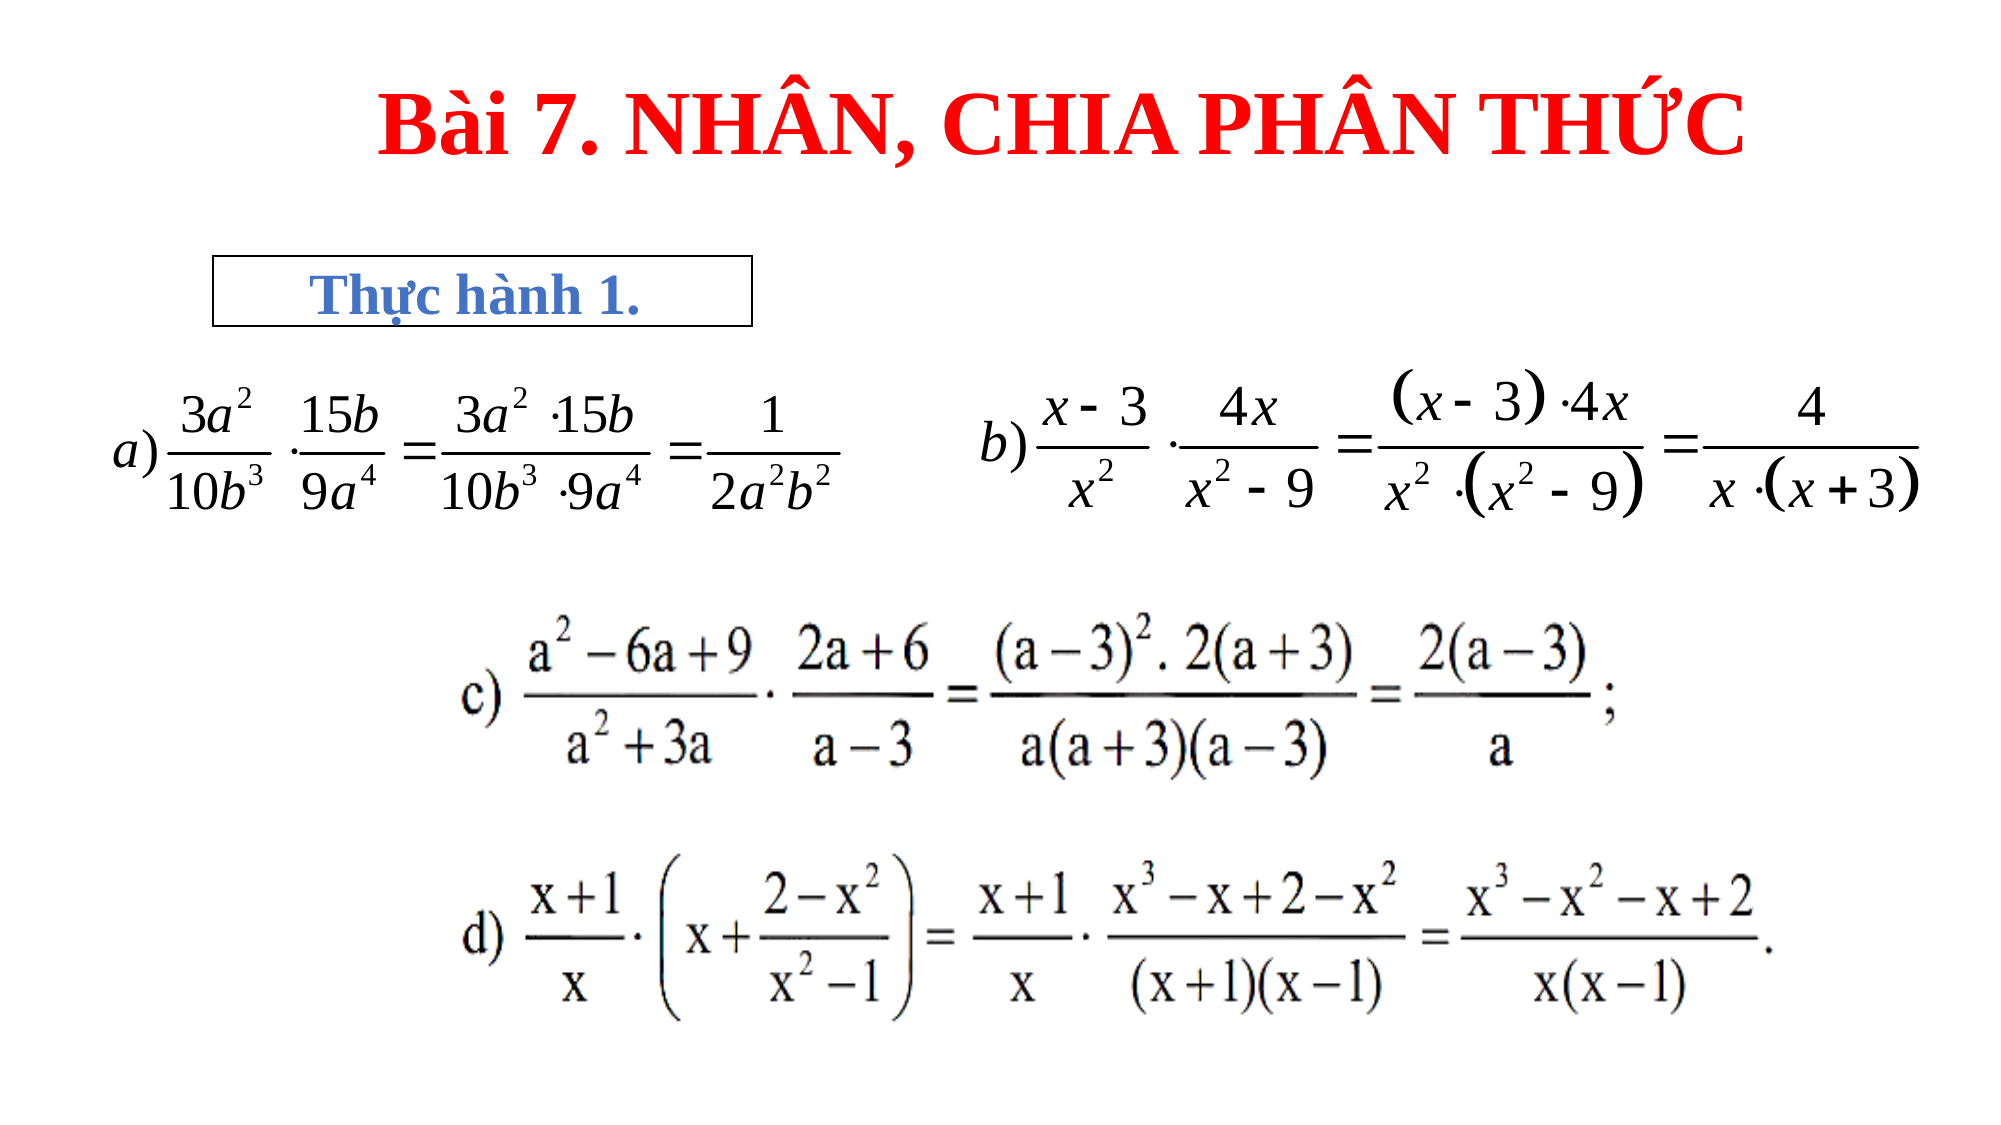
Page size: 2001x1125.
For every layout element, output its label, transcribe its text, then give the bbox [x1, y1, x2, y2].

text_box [445, 848, 1778, 1039]
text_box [445, 604, 1623, 792]
text_box Bài 7. NHÂN, CHIA PHÂN THỨC [362, 55, 1904, 180]
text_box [972, 360, 1932, 549]
text_box Thực hành 1. [212, 255, 753, 327]
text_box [104, 371, 852, 522]
